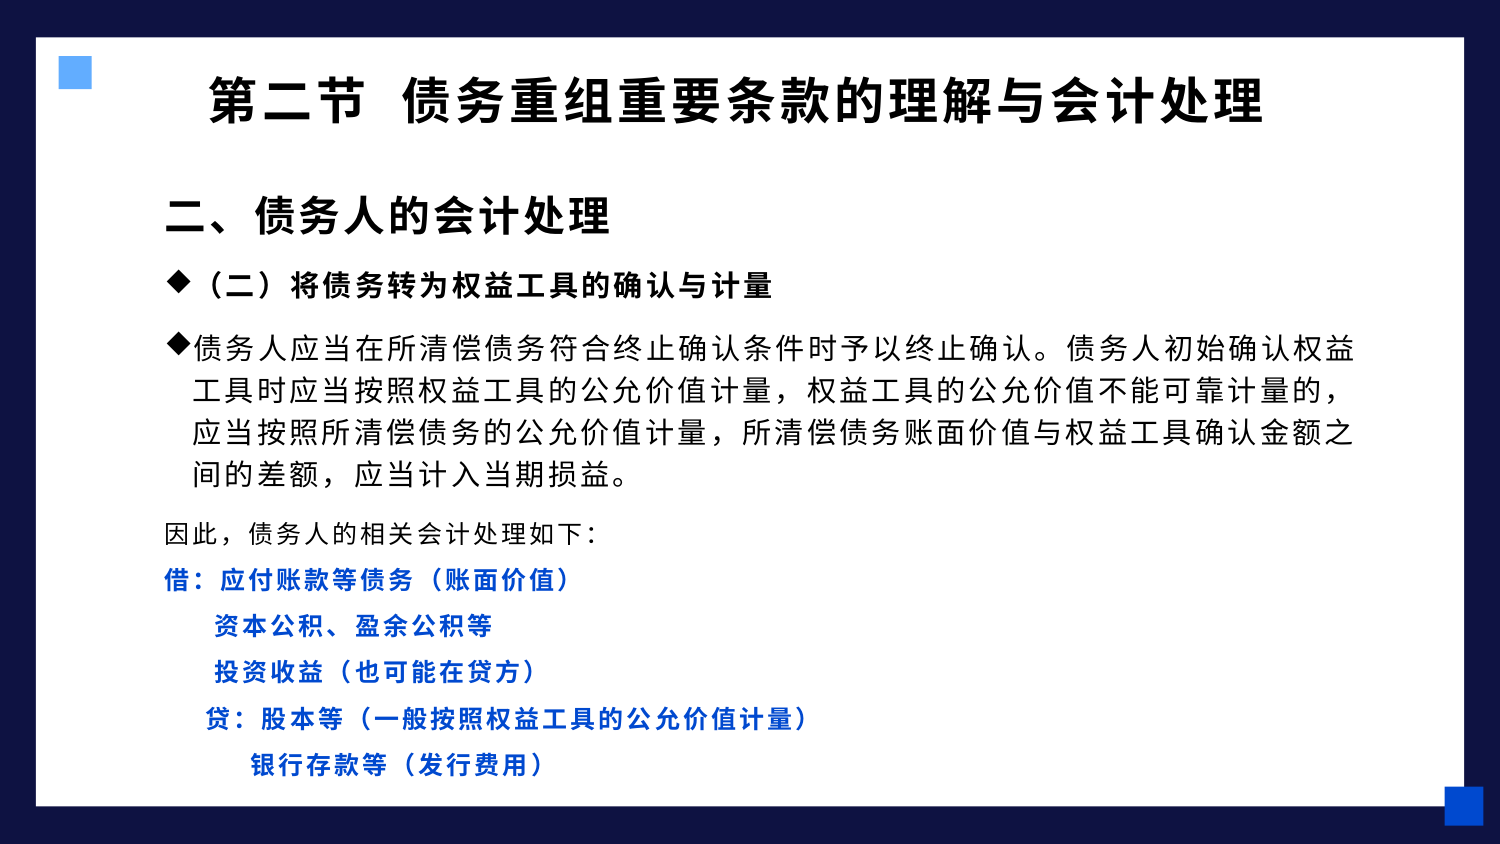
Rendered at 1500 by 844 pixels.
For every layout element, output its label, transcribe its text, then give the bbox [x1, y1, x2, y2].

title 第二节 债务重组重要条款的理解与会计处理 [141, 48, 1327, 138]
list 二、债务人的会计处理 （二）将债务转为权益工具的确认与计量 债务人应当在所清偿债务符合终止确认条件时予以终止确认。债务人初始确认权益工具时应当按照权益工具的公允价值计量，权益工具的公允价值不能可靠计量的，应当按照所清偿债务的公允价值计量，所清偿债务账面价值与权益工具确认金额之间的差额，应当计入当期损益。 因此，债务人的相关会计处理如下： 借：应付账款等债务（账面价值） 资本公积、盈余公积等 投资收益（也可能在贷方） 贷：股本等（一般按照权益工具的公允价值计量） 银行存款等（发行费用） [147, 179, 1376, 604]
